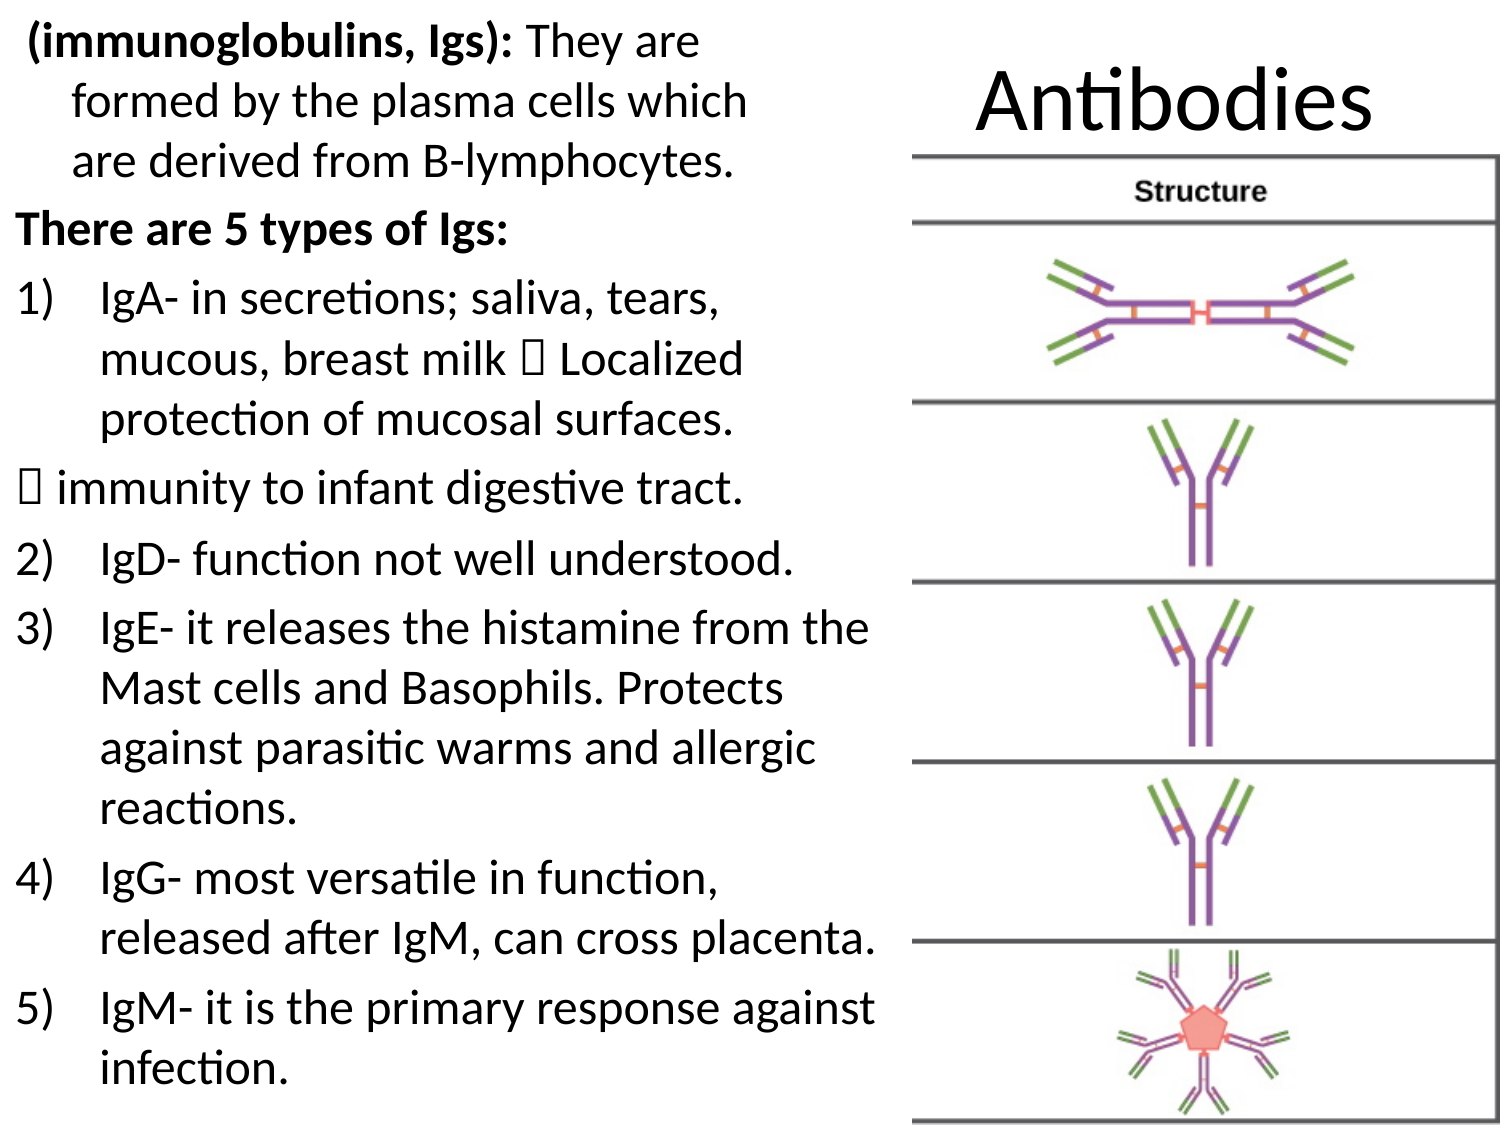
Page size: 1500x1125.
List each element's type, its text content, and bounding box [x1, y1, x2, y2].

title Antibodies [813, 0, 1500, 187]
text_box There are 5 types of Igs: IgA- in secretions; saliva, tears, mucous, breast milk  Localized protection of mucosal surfaces.  immunity to infant digestive tract. IgD- function not well understood. IgE- it releases the histamine from the Mast cells and Basophils. Protects against parasitic warms and allergic reactions. IgG- most versatile in function, released after IgM, can cross placenta. IgM- it is the primary response against infection. [0, 187, 907, 930]
list (immunoglobulins, Igs): They are formed by the plasma cells which are derived from B-lymphocytes. [0, 0, 813, 187]
picture [912, 154, 1500, 1125]
